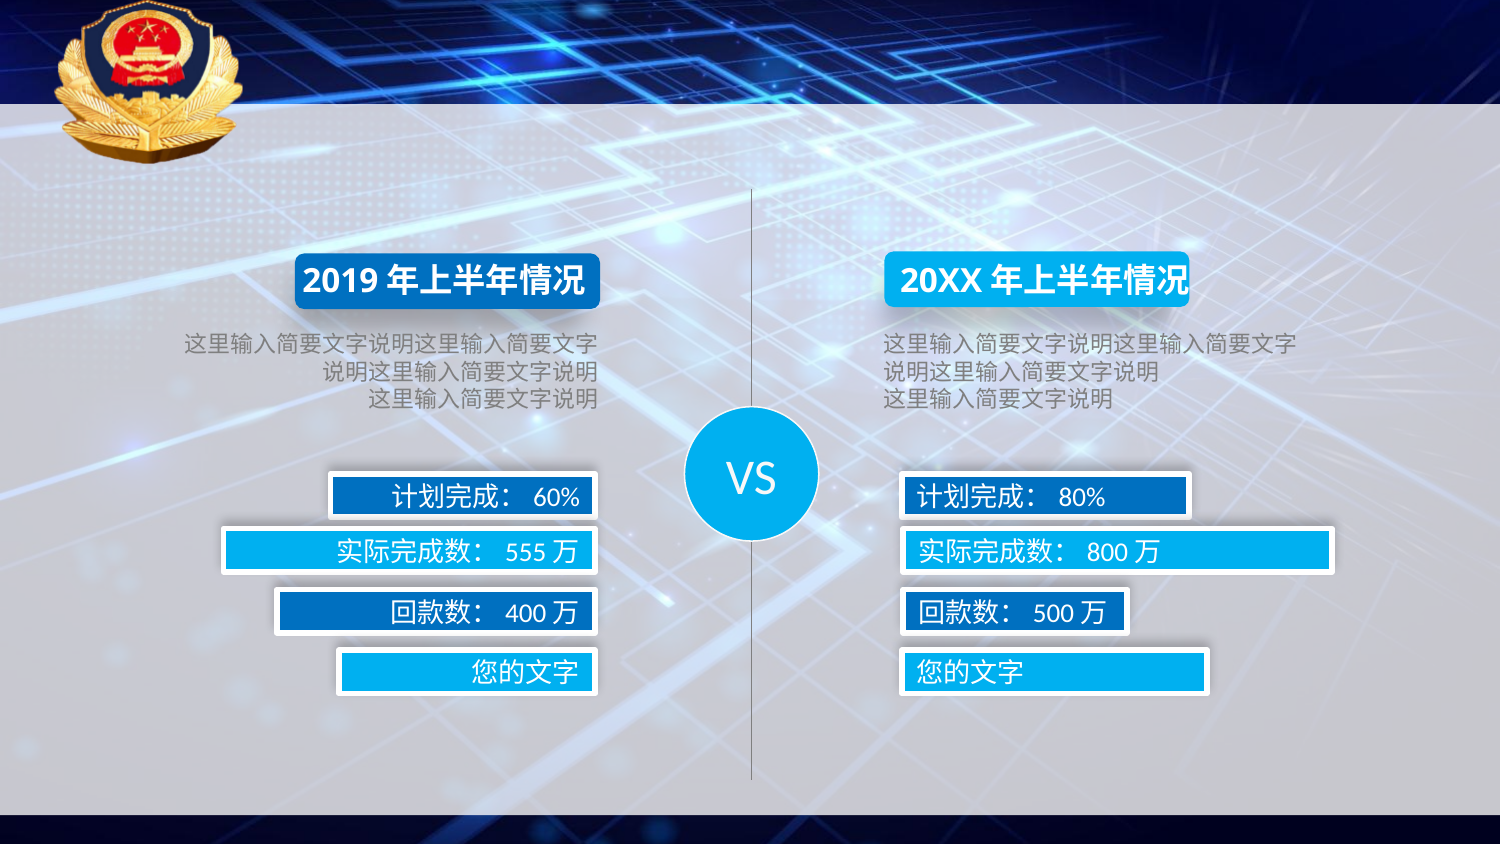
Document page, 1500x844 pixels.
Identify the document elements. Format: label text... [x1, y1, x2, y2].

text_box 您的文字 [338, 649, 596, 694]
text_box 20XX年上半年情况 [884, 251, 1206, 307]
text_box [295, 307, 600, 312]
text_box 实际完成数：800万 [902, 528, 1333, 573]
picture [0, 0, 1500, 164]
text_box 计划完成：80% [901, 473, 1190, 518]
text_box 计划完成：60% [330, 473, 596, 518]
text_box 回款数：500万 [902, 589, 1128, 634]
text_box 实际完成数：555万 [223, 528, 596, 573]
text_box 这里输入简要文字说明这里输入简要文字说明这里输入简要文字说明 这里输入简要文字说明 [868, 322, 1317, 420]
text_box 回款数：400万 [276, 589, 596, 634]
text_box VS [710, 437, 793, 513]
text_box 您的文字 [901, 649, 1208, 694]
picture [0, 816, 1500, 844]
text_box [684, 406, 819, 542]
text_box 2019年上半年情况 [287, 251, 601, 307]
text_box 这里输入简要文字说明这里输入简要文字说明这里输入简要文字说明 这里输入简要文字说明 [165, 322, 614, 420]
